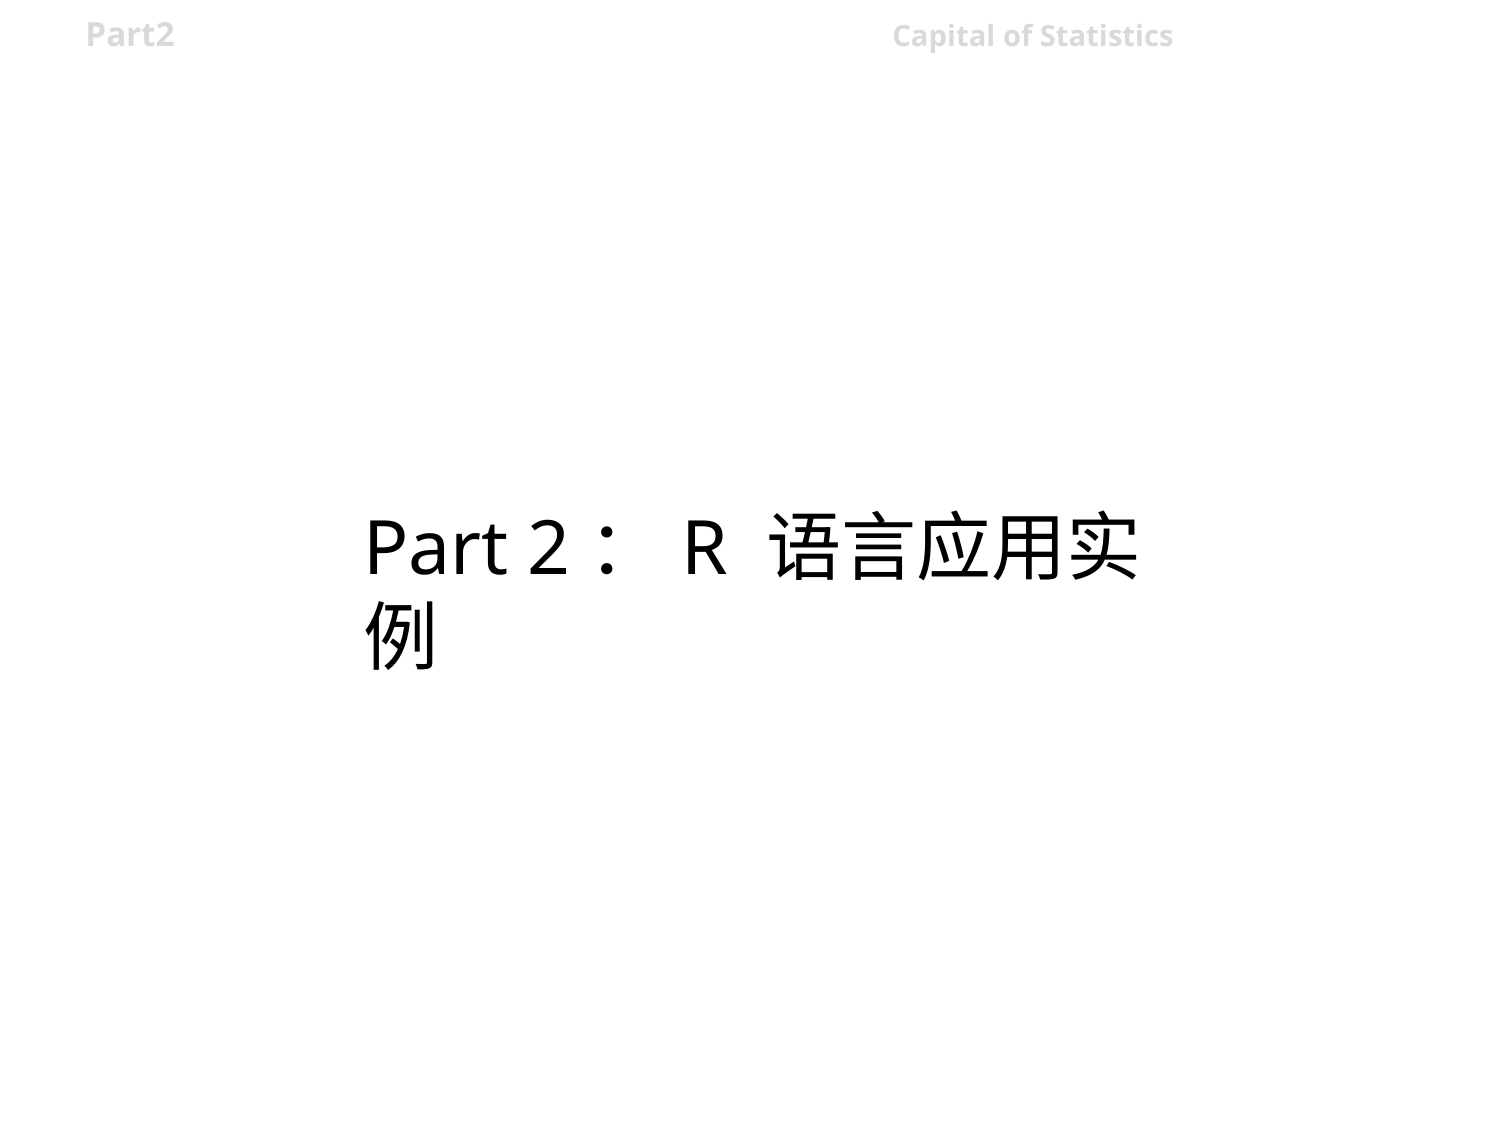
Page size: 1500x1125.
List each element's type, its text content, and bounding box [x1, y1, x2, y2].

text_box Part 2：R 语言应用实例 [348, 491, 1223, 687]
